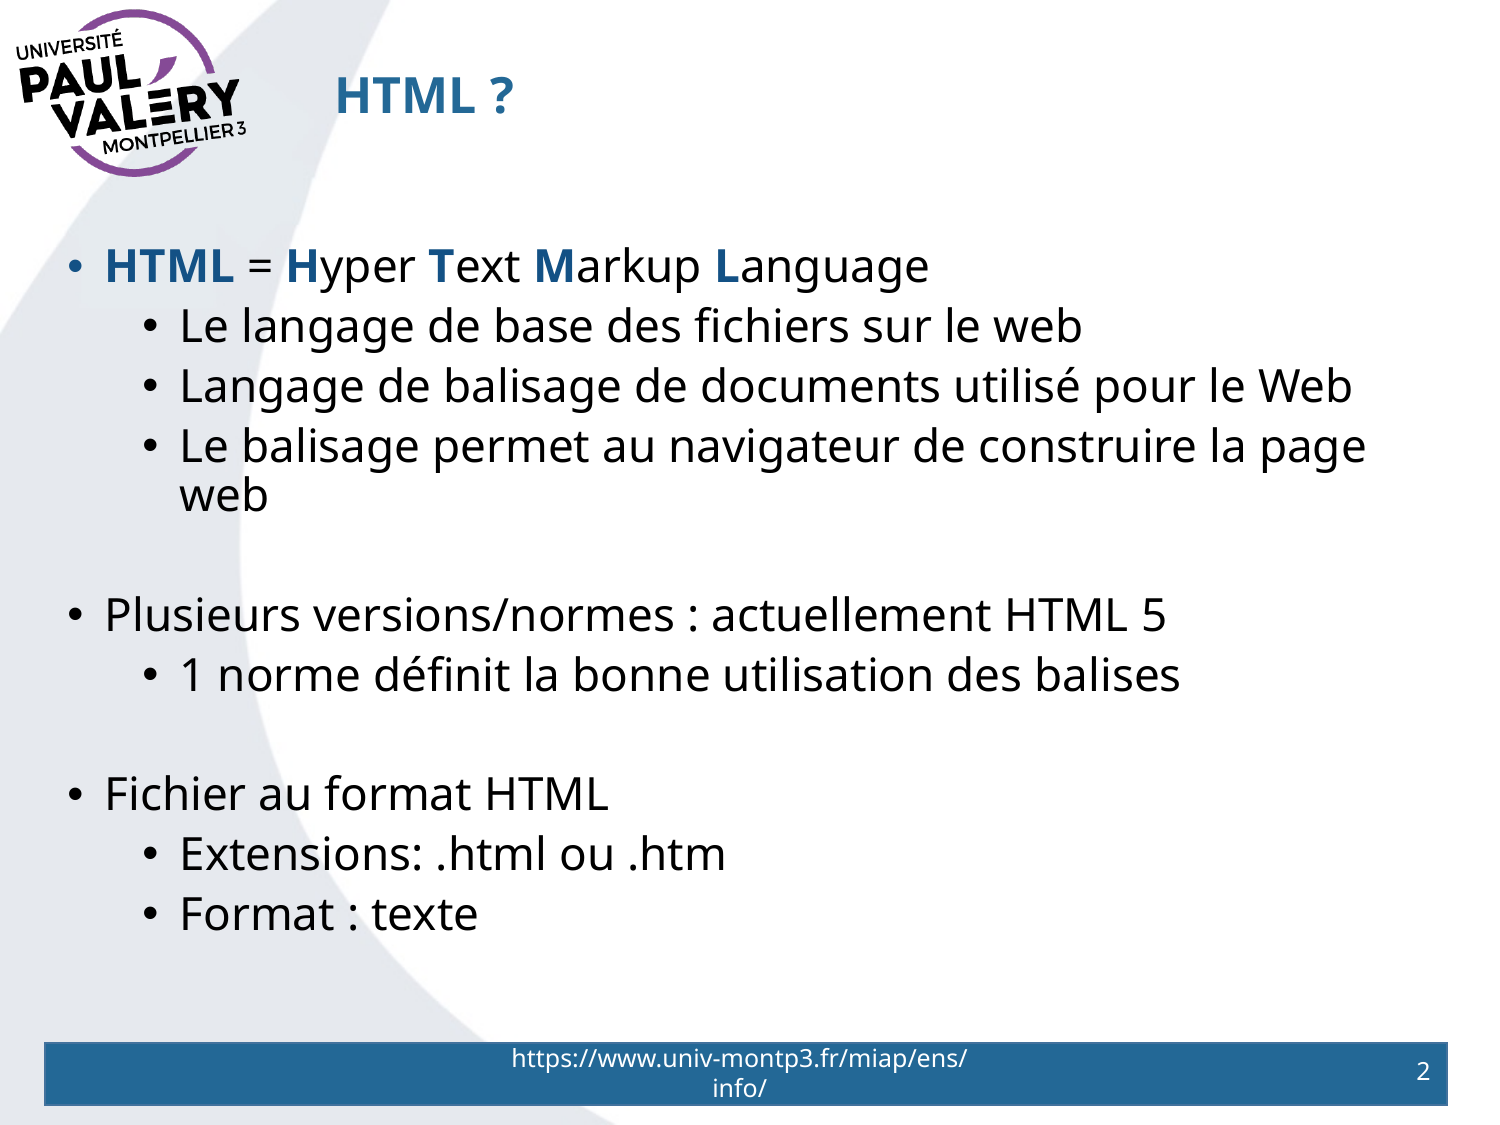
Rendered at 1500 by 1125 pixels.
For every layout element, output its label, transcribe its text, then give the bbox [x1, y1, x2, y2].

slide_number 2 [1107, 1042, 1446, 1103]
picture [0, 0, 1500, 1125]
list HTML = Hyper Text Markup Language Le langage de base des fichiers sur le web Langage de balisage de documents utilisé pour le Web Le balisage permet au navigateur de construire la page web Plusieurs versions/normes : actuellement HTML 5 1 norme définit la bonne utilisation des balises Fichier au format HTML Extensions: .html ou .htm Format : texte [52, 235, 1446, 1001]
footer https://www.univ-montp3.fr/miap/ens/info/ [476, 1042, 1004, 1103]
title HTML ? [319, 28, 1446, 168]
